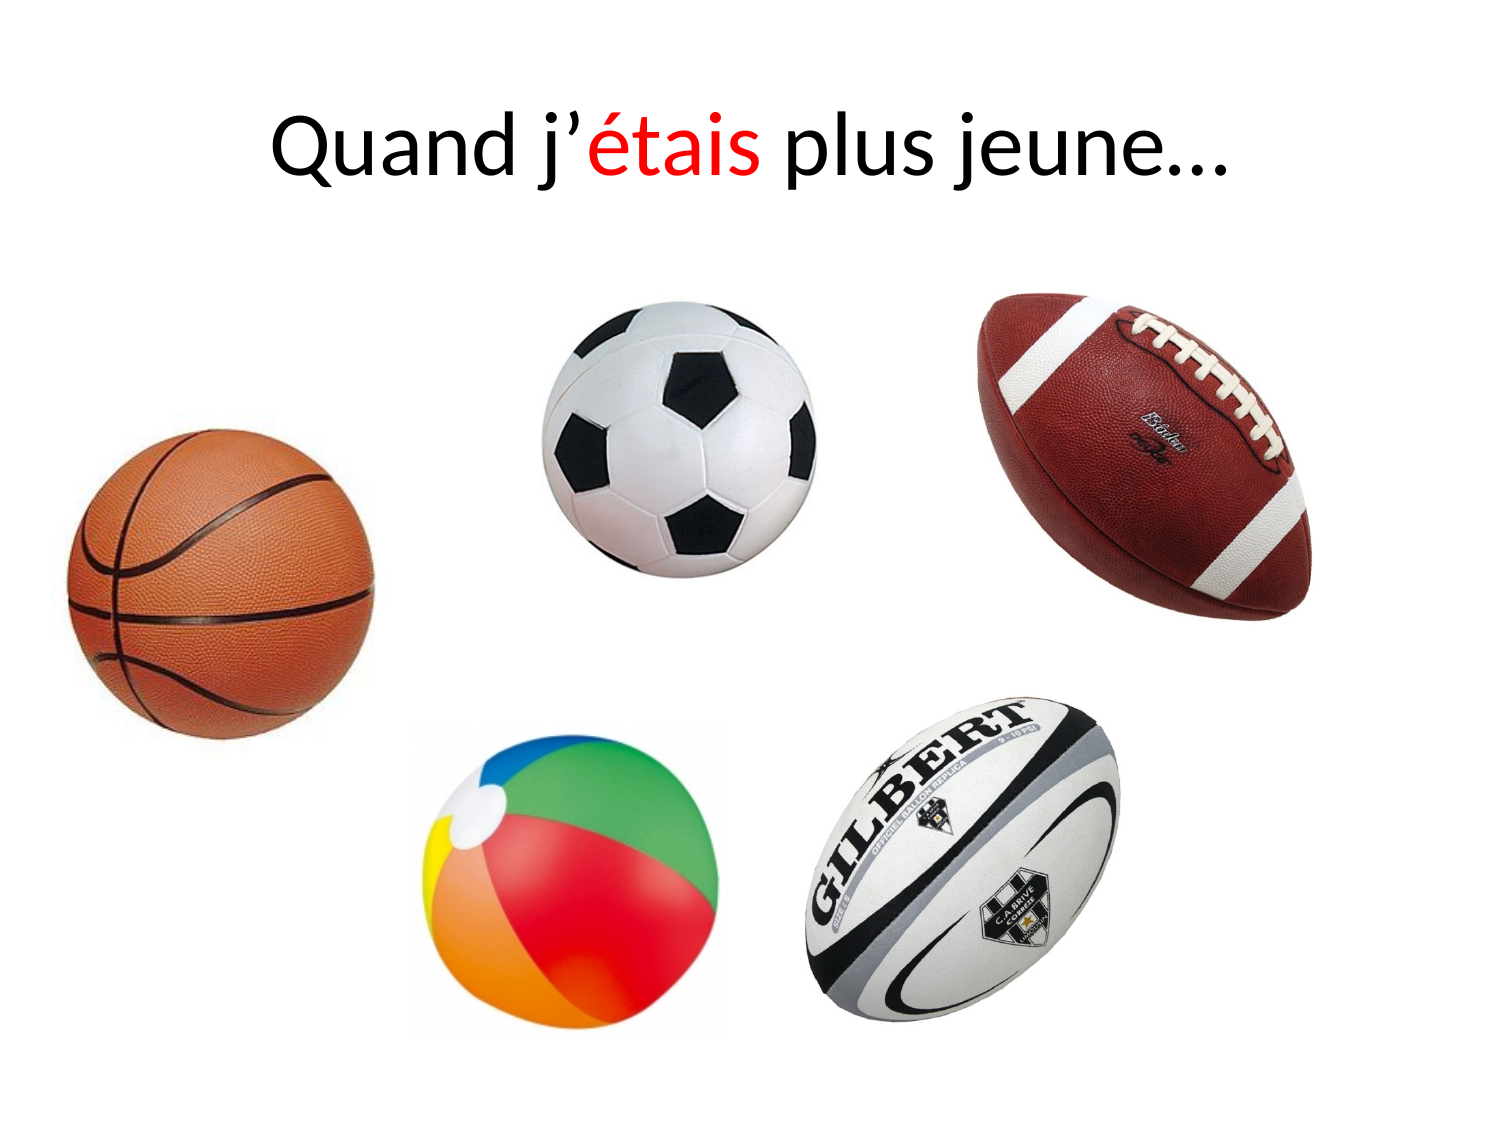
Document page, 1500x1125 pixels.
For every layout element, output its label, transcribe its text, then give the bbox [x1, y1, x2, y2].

title Quand j’étais plus jeune… [75, 45, 1425, 233]
picture [49, 412, 394, 757]
picture [974, 287, 1313, 626]
picture [524, 287, 832, 594]
picture [412, 724, 729, 1041]
picture [799, 687, 1126, 1028]
